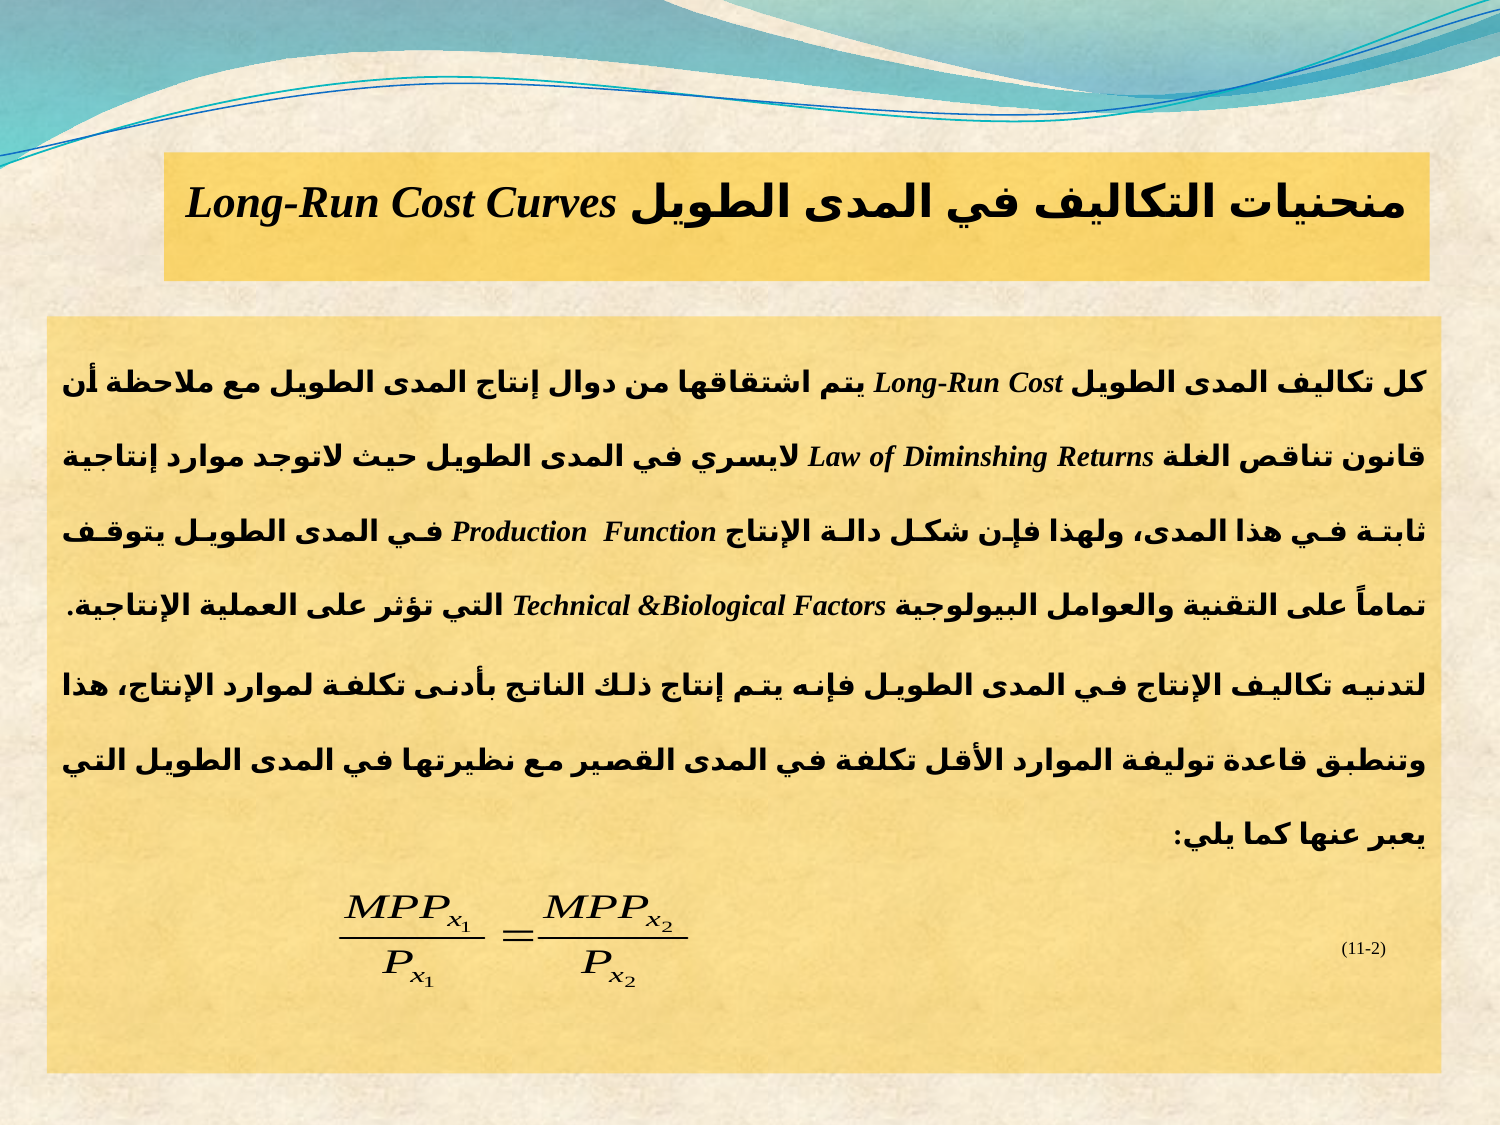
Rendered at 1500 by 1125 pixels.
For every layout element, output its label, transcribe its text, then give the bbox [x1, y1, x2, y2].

list كل تكاليف المدى الطويل Long-Run Cost يتم اشتقاقها من دوال إنتاج المدى الطويل مع ملاحظة أن قانون تناقص الغلة Law of Diminshing Returns لايسري في المدى الطويل حيث لاتوجد موارد إنتاجية ثابتة في هذا المدى، ولهذا فإن شكل دالة الإنتاج Production Function في المدى الطويل يتوقف تماماً على التقنية والعوامل البيولوجية Technical &Biological Factors التي تؤثر على العملية الإنتاجية. لتدنيه تكاليف الإنتاج في المدى الطويل فإنه يتم إنتاج ذلك الناتج بأدنى تكلفة لموارد الإنتاج، هذا وتنطبق قاعدة توليفة الموارد الأقل تكلفة في المدى القصير مع نظيرتها في المدى الطويل التي يعبر عنها كما يلي: (11-2) [46, 316, 1442, 1074]
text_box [330, 884, 700, 998]
title منحنيات التكاليف في المدى الطويل Long-Run Cost Curves [164, 152, 1430, 282]
